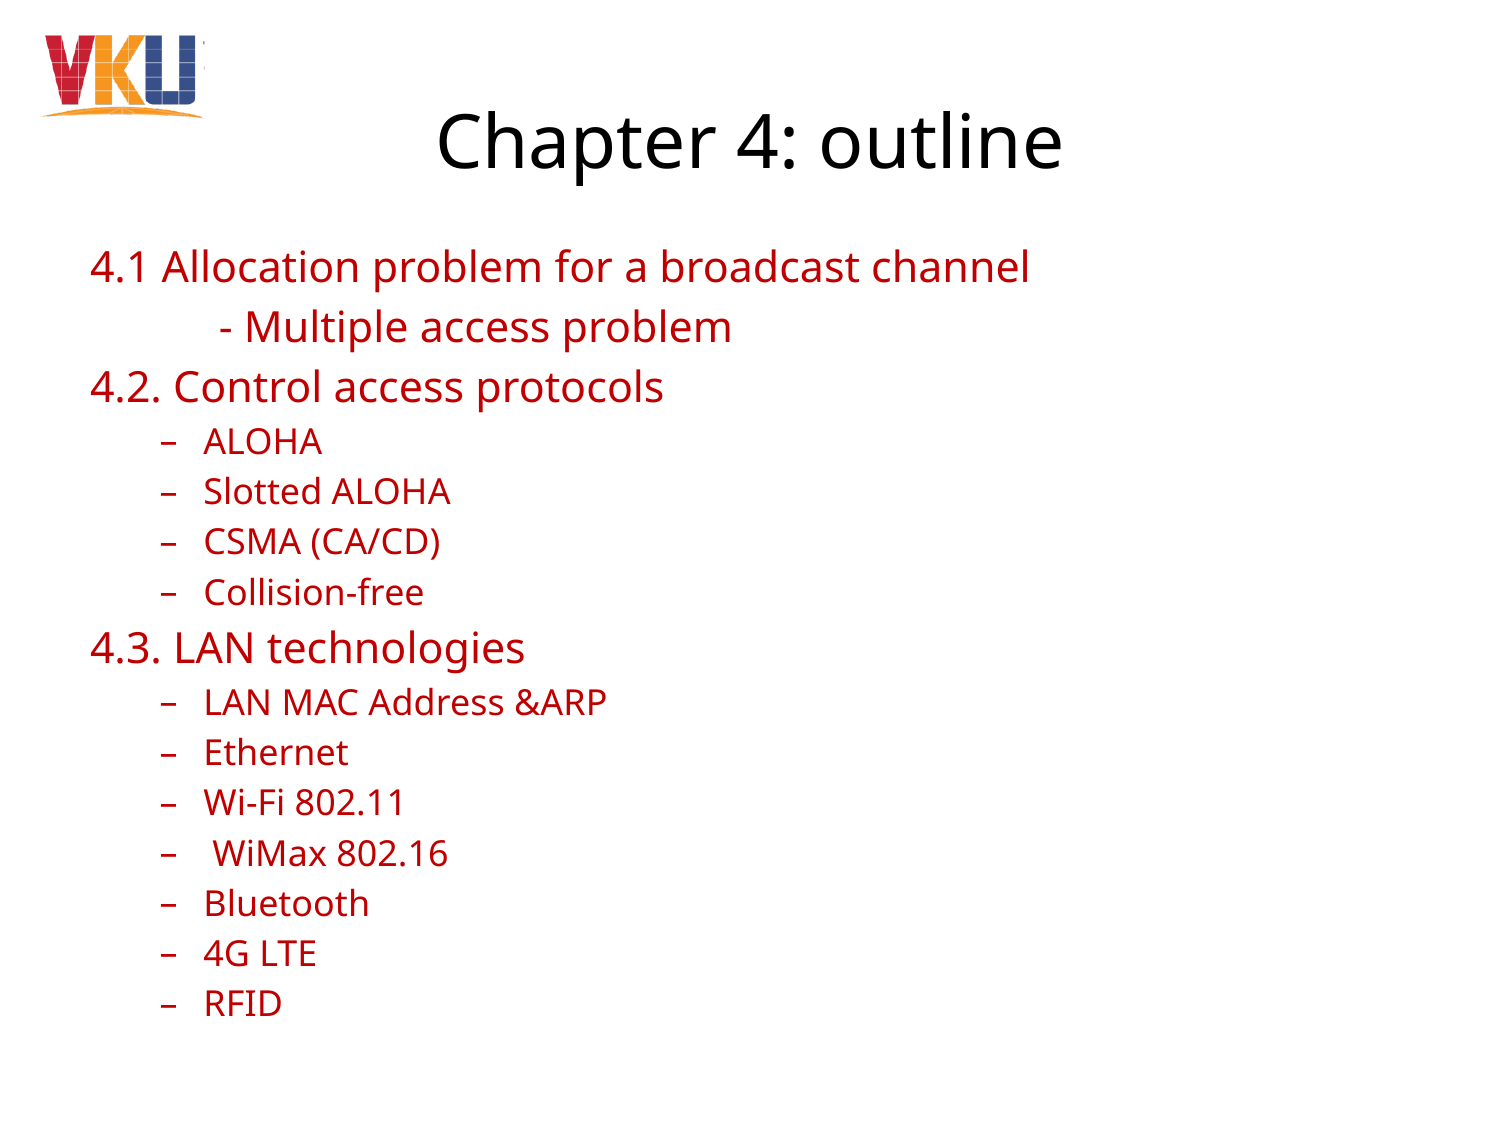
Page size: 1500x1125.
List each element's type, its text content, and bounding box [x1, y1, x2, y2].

list 4.1 Allocation problem for a broadcast channel - Multiple access problem 4.2. Control access protocols ALOHA Slotted ALOHA CSMA (CA/CD) Collision-free 4.3. LAN technologies LAN MAC Address &ARP Ethernet Wi-Fi 802.11 WiMax 802.16 Bluetooth 4G LTE RFID [75, 232, 1425, 1038]
title Chapter 4: outline [75, 45, 1425, 232]
picture [30, 21, 211, 129]
